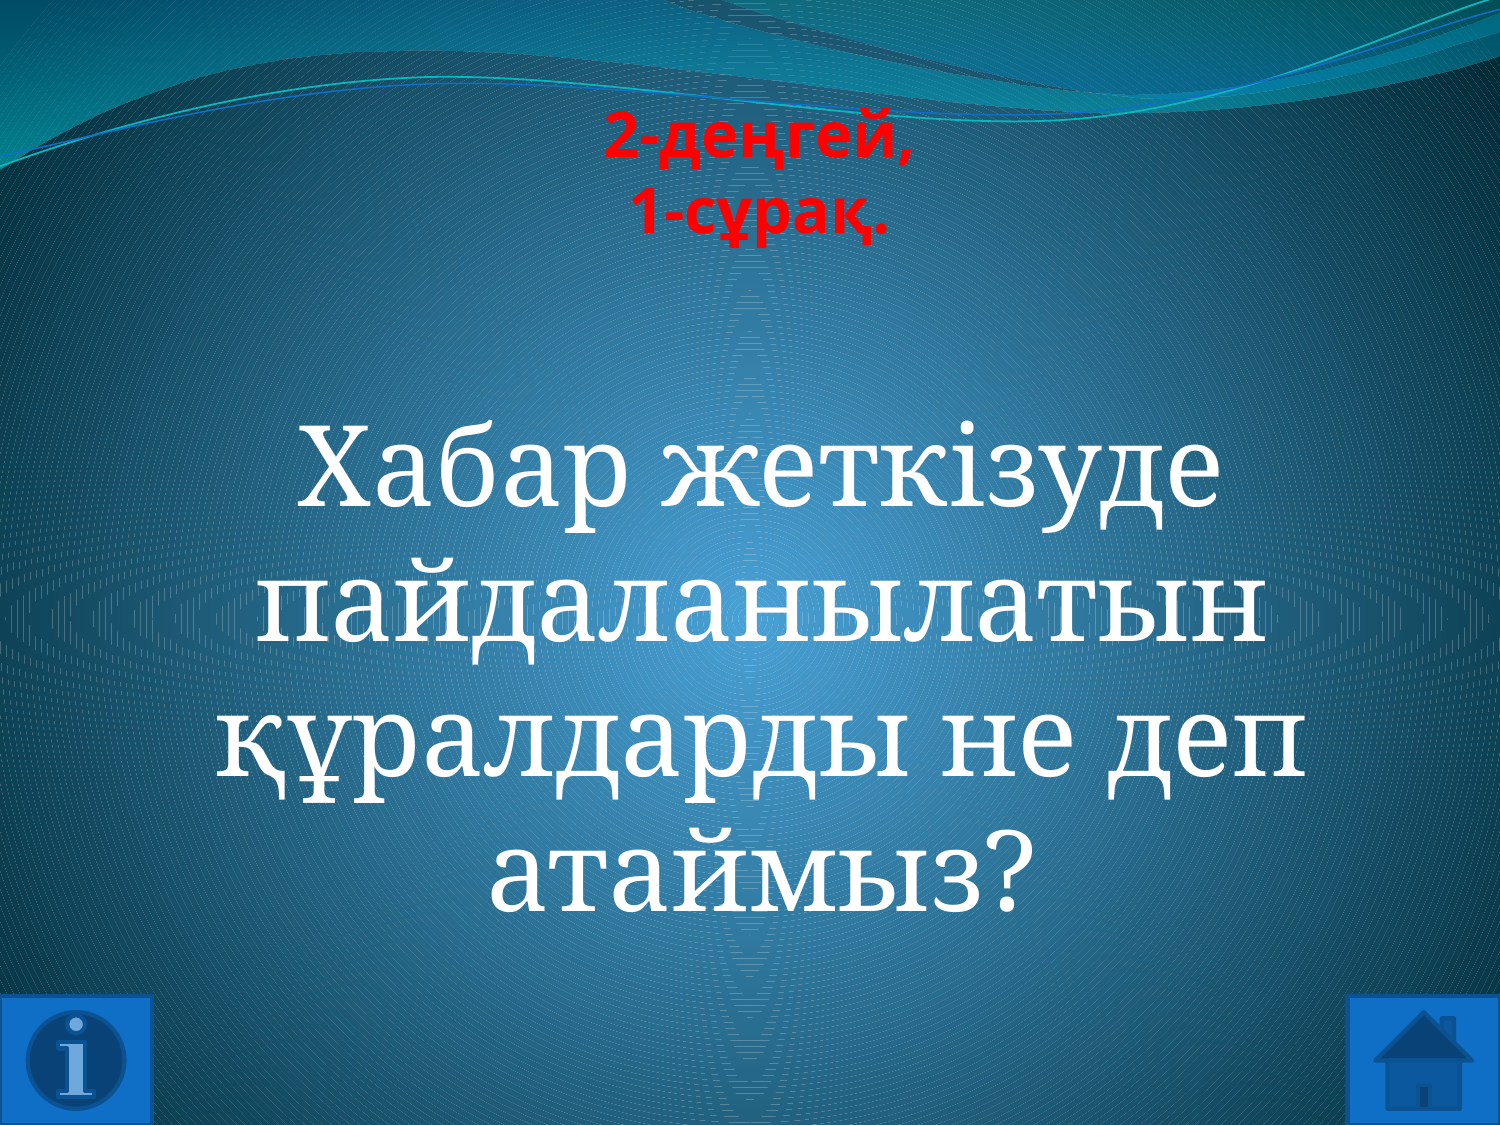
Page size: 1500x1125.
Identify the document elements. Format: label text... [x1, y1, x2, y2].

text_box [1345, 994, 1500, 1125]
title 2-деңгей, 1-сұрақ. [117, 93, 1406, 247]
text_box [0, 994, 154, 1125]
text_box Хабар жеткізуде пайдаланылатын құралдарды не деп атаймыз? [152, 386, 1372, 942]
